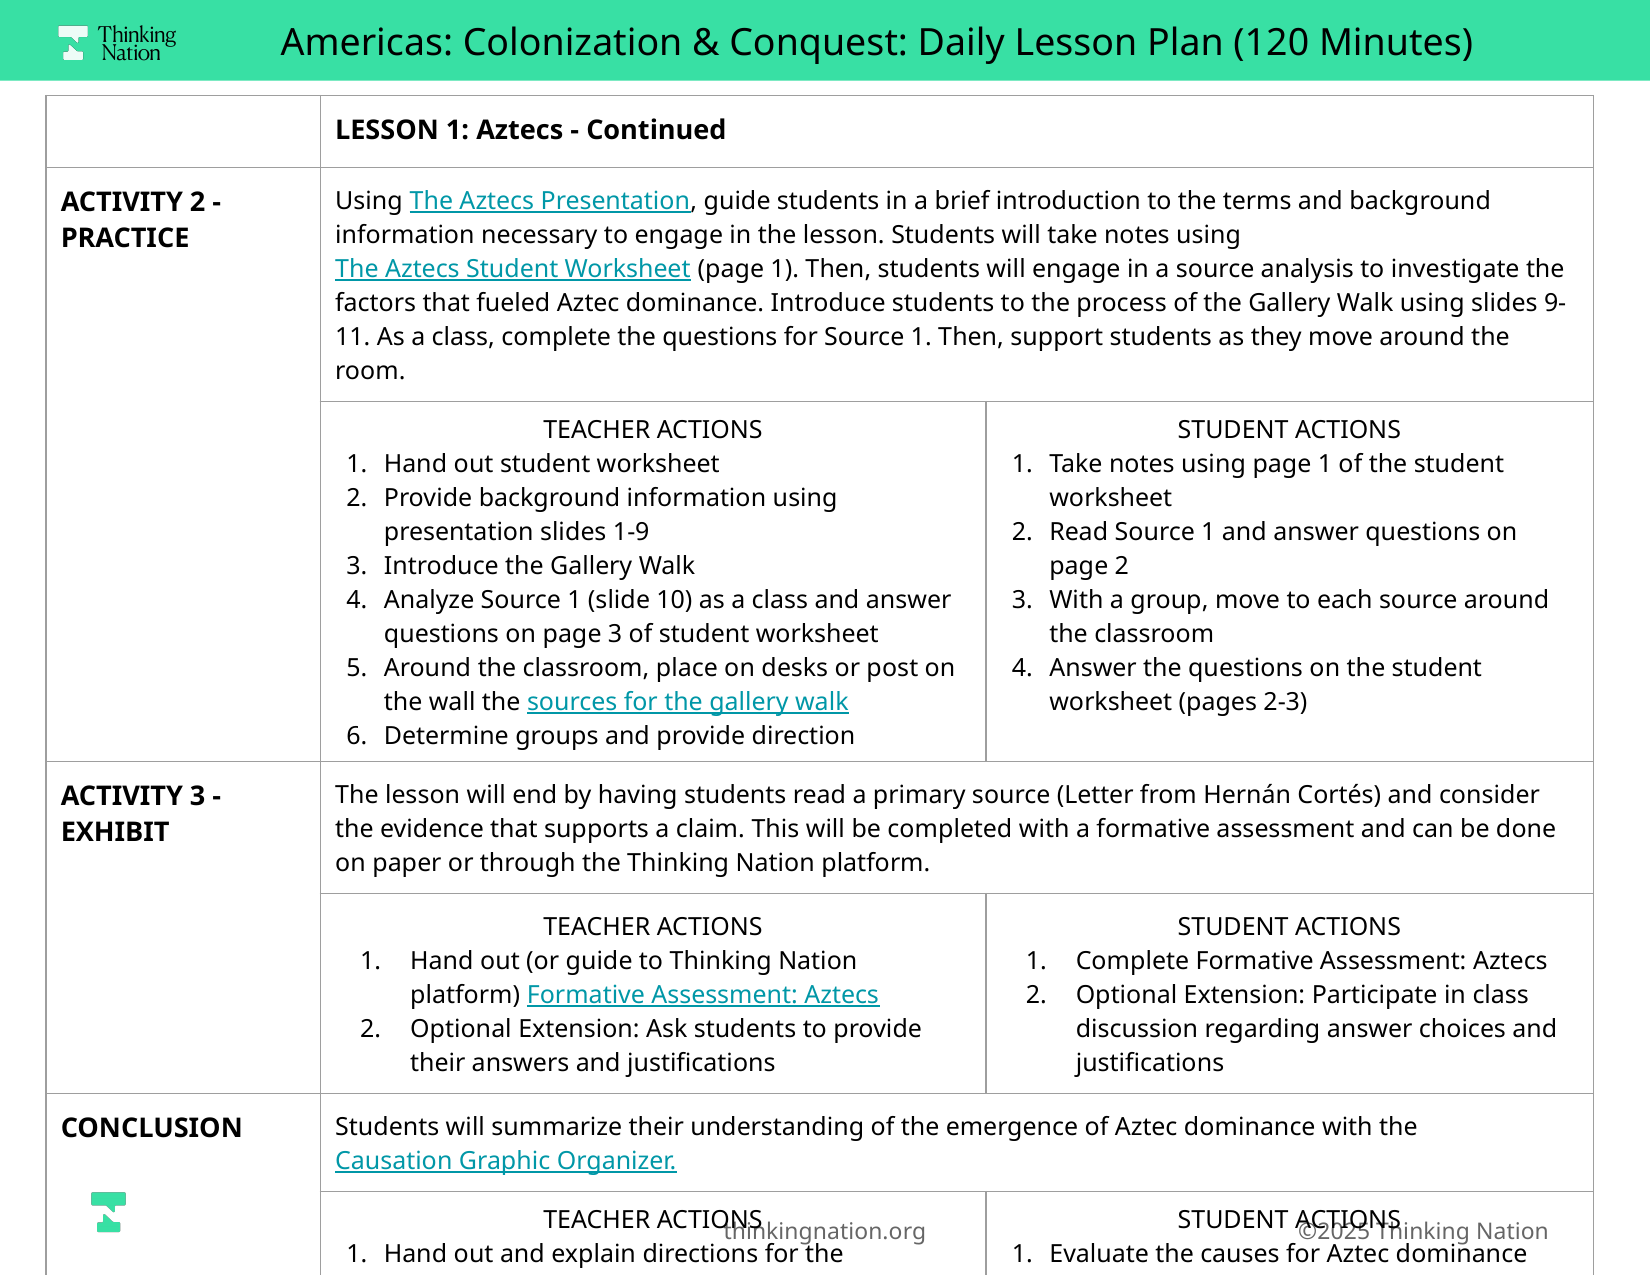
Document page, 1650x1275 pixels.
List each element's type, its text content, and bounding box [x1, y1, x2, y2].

table_cell Students will summarize their understanding of the emergence of Aztec dominance with the Causation Graphic Organizer. [321, 1094, 1593, 1191]
table_cell STUDENT ACTIONS Evaluate the causes for Aztec dominance using the Causation Graphic Organizer [987, 1192, 1593, 1275]
table_cell The lesson will end by having students read a primary source (Letter from Hernán Cortés) and consider the evidence that supports a claim. This will be completed with a formative assessment and can be done on paper or through the Thinking Nation platform. [321, 762, 1593, 893]
table_cell ACTIVITY 3 - EXHIBIT [47, 762, 320, 1093]
table_cell TEACHER ACTIONS Hand out and explain directions for the Contextualization Graphic Organizer [321, 1192, 985, 1275]
table_header LESSON 1: Aztecs - Continued [321, 96, 1593, 167]
text_box Americas: Colonization & Conquest: Daily Lesson Plan (120 Minutes) [0, 0, 1650, 81]
table_header [47, 96, 320, 167]
table_cell Using The Aztecs Presentation, guide students in a brief introduction to the terms and background information necessary to engage in the lesson. Students will take notes using The Aztecs Student Worksheet (page 1). Then, students will engage in a source analysis to investigate the factors that fueled Aztec dominance. Introduce students to the process of the Gallery Walk using slides 9-11. As a class, complete the questions for Source 1. Then, support students as they move around the room. [321, 168, 1593, 401]
table_cell CONCLUSION [47, 1094, 320, 1275]
picture [80, 1184, 136, 1240]
table_cell TEACHER ACTIONS Hand out student worksheet Provide background information using presentation slides 1-9 Introduce the Gallery Walk Analyze Source 1 (slide 10) as a class and answer questions on page 3 of student worksheet Around the classroom, place on desks or post on the wall the sources for the gallery walk Determine groups and provide direction [321, 402, 985, 761]
picture [45, 14, 180, 85]
table_cell ACTIVITY 2 - PRACTICE [47, 168, 320, 761]
table_cell TEACHER ACTIONS Hand out (or guide to Thinking Nation platform) Formative Assessment: Aztecs Optional Extension: Ask students to provide their answers and justifications [321, 894, 985, 1093]
table_cell STUDENT ACTIONS Complete Formative Assessment: Aztecs Optional Extension: Participate in class discussion regarding answer choices and justifications [987, 894, 1593, 1093]
table_cell STUDENT ACTIONS Take notes using page 1 of the student worksheet Read Source 1 and answer questions on page 2 With a group, move to each source around the classroom Answer the questions on the student worksheet (pages 2-3) [987, 402, 1593, 761]
